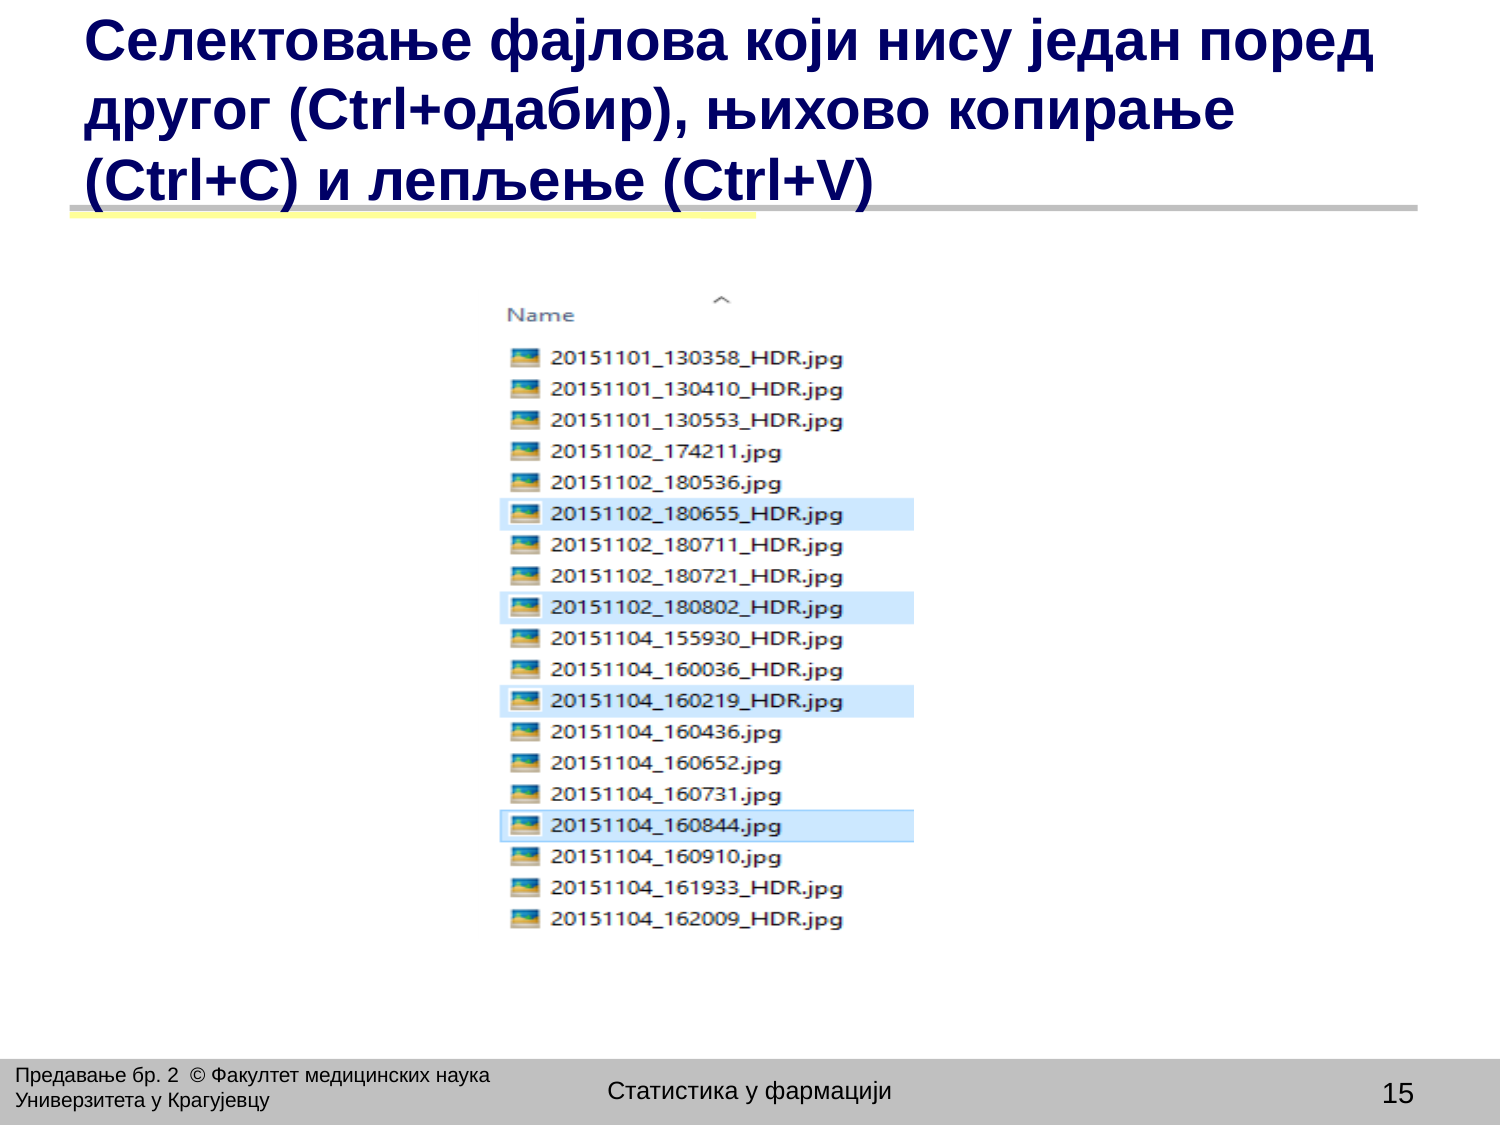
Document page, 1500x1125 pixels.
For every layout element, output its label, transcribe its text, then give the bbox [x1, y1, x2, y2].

footer Статистика у фармацији [512, 1066, 988, 1125]
slide_number 15 [1079, 1066, 1430, 1125]
title Селектовање фајлова који нису један поред другог (Ctrl+одабир), њихово копирање (Ctrl+C) и лепљење (Ctrl+V) [69, 12, 1426, 201]
picture [477, 289, 915, 939]
slide_number Предавање бр. 2 © Факултет медицинских наука Универзитета у Крагујевцу [0, 1053, 602, 1108]
